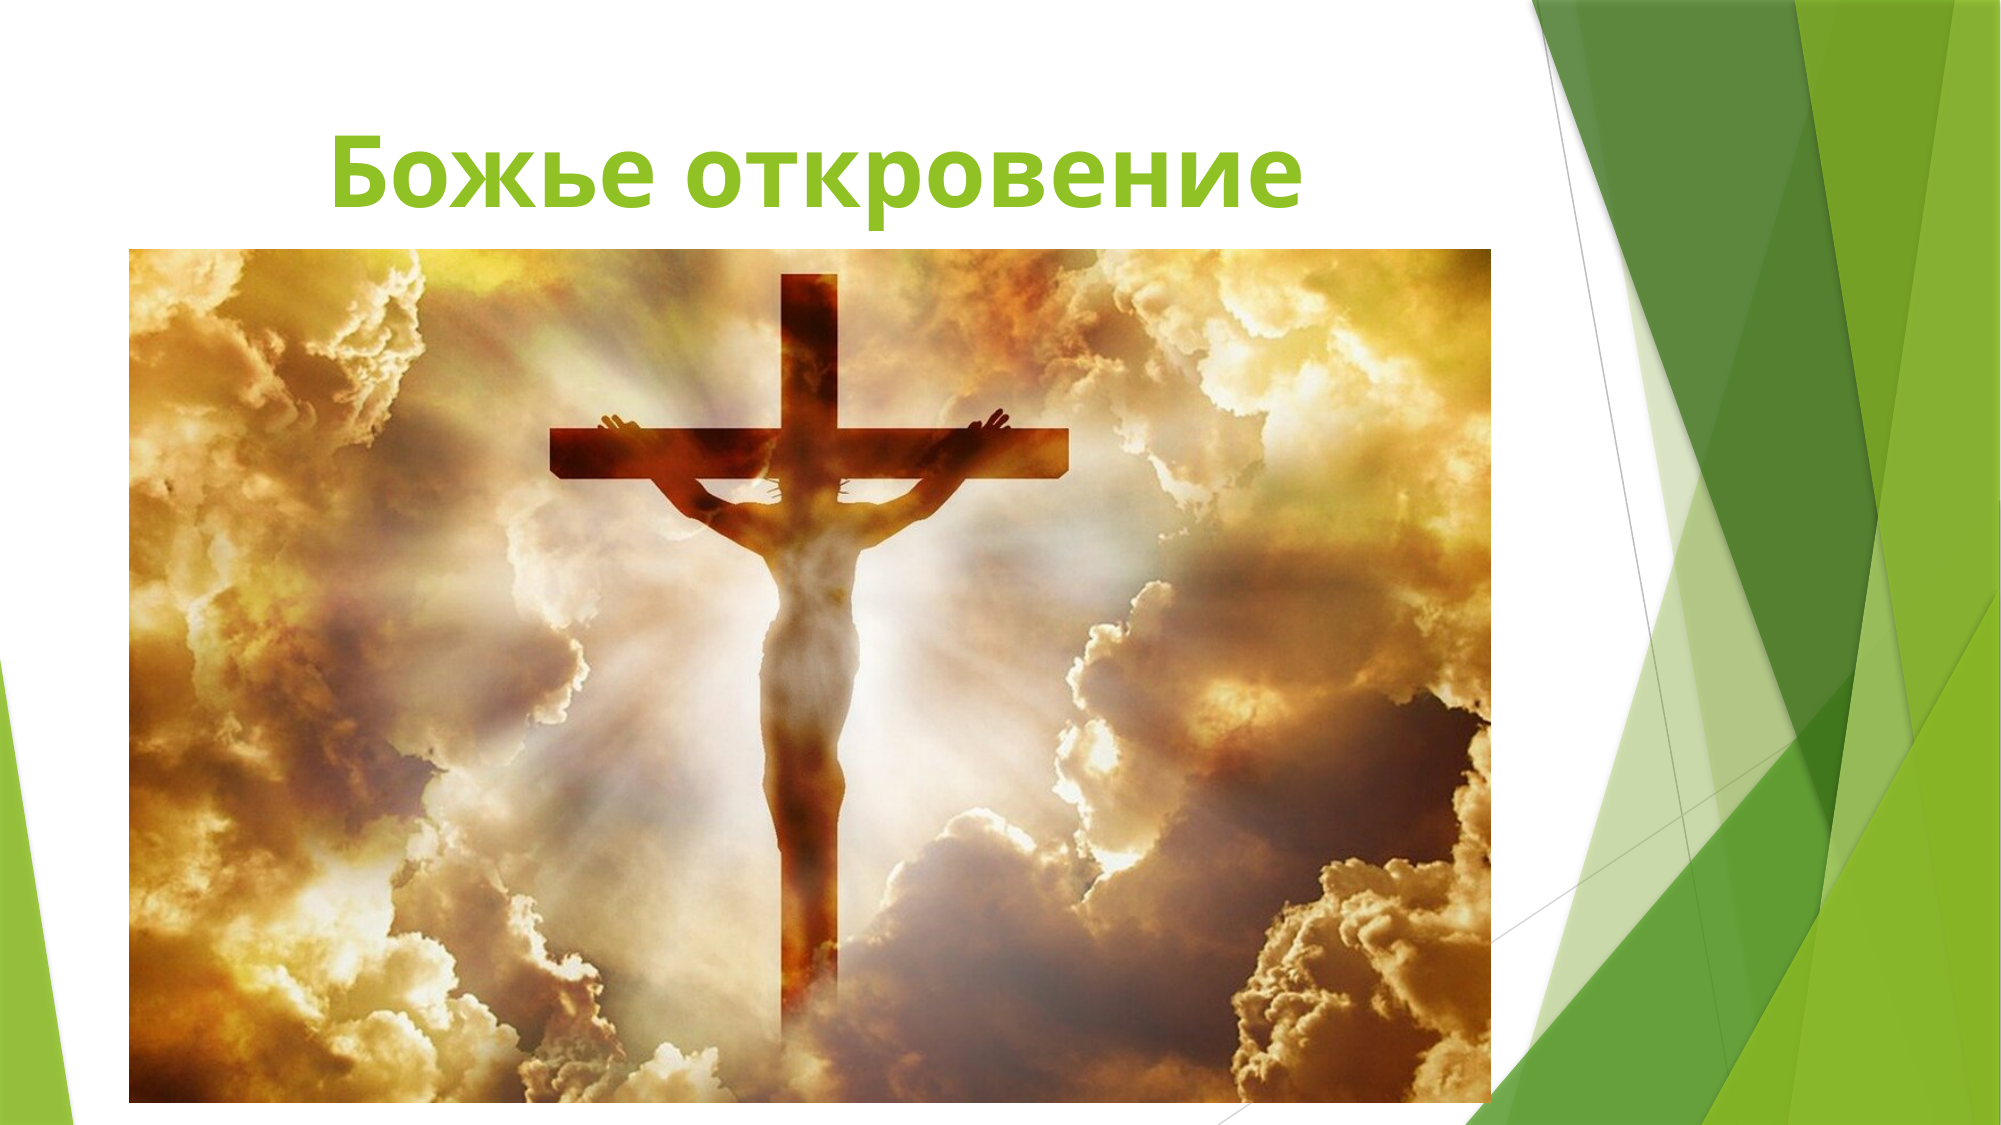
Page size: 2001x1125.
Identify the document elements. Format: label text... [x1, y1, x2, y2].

title Божье откровение [111, 99, 1522, 317]
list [129, 249, 1492, 1104]
